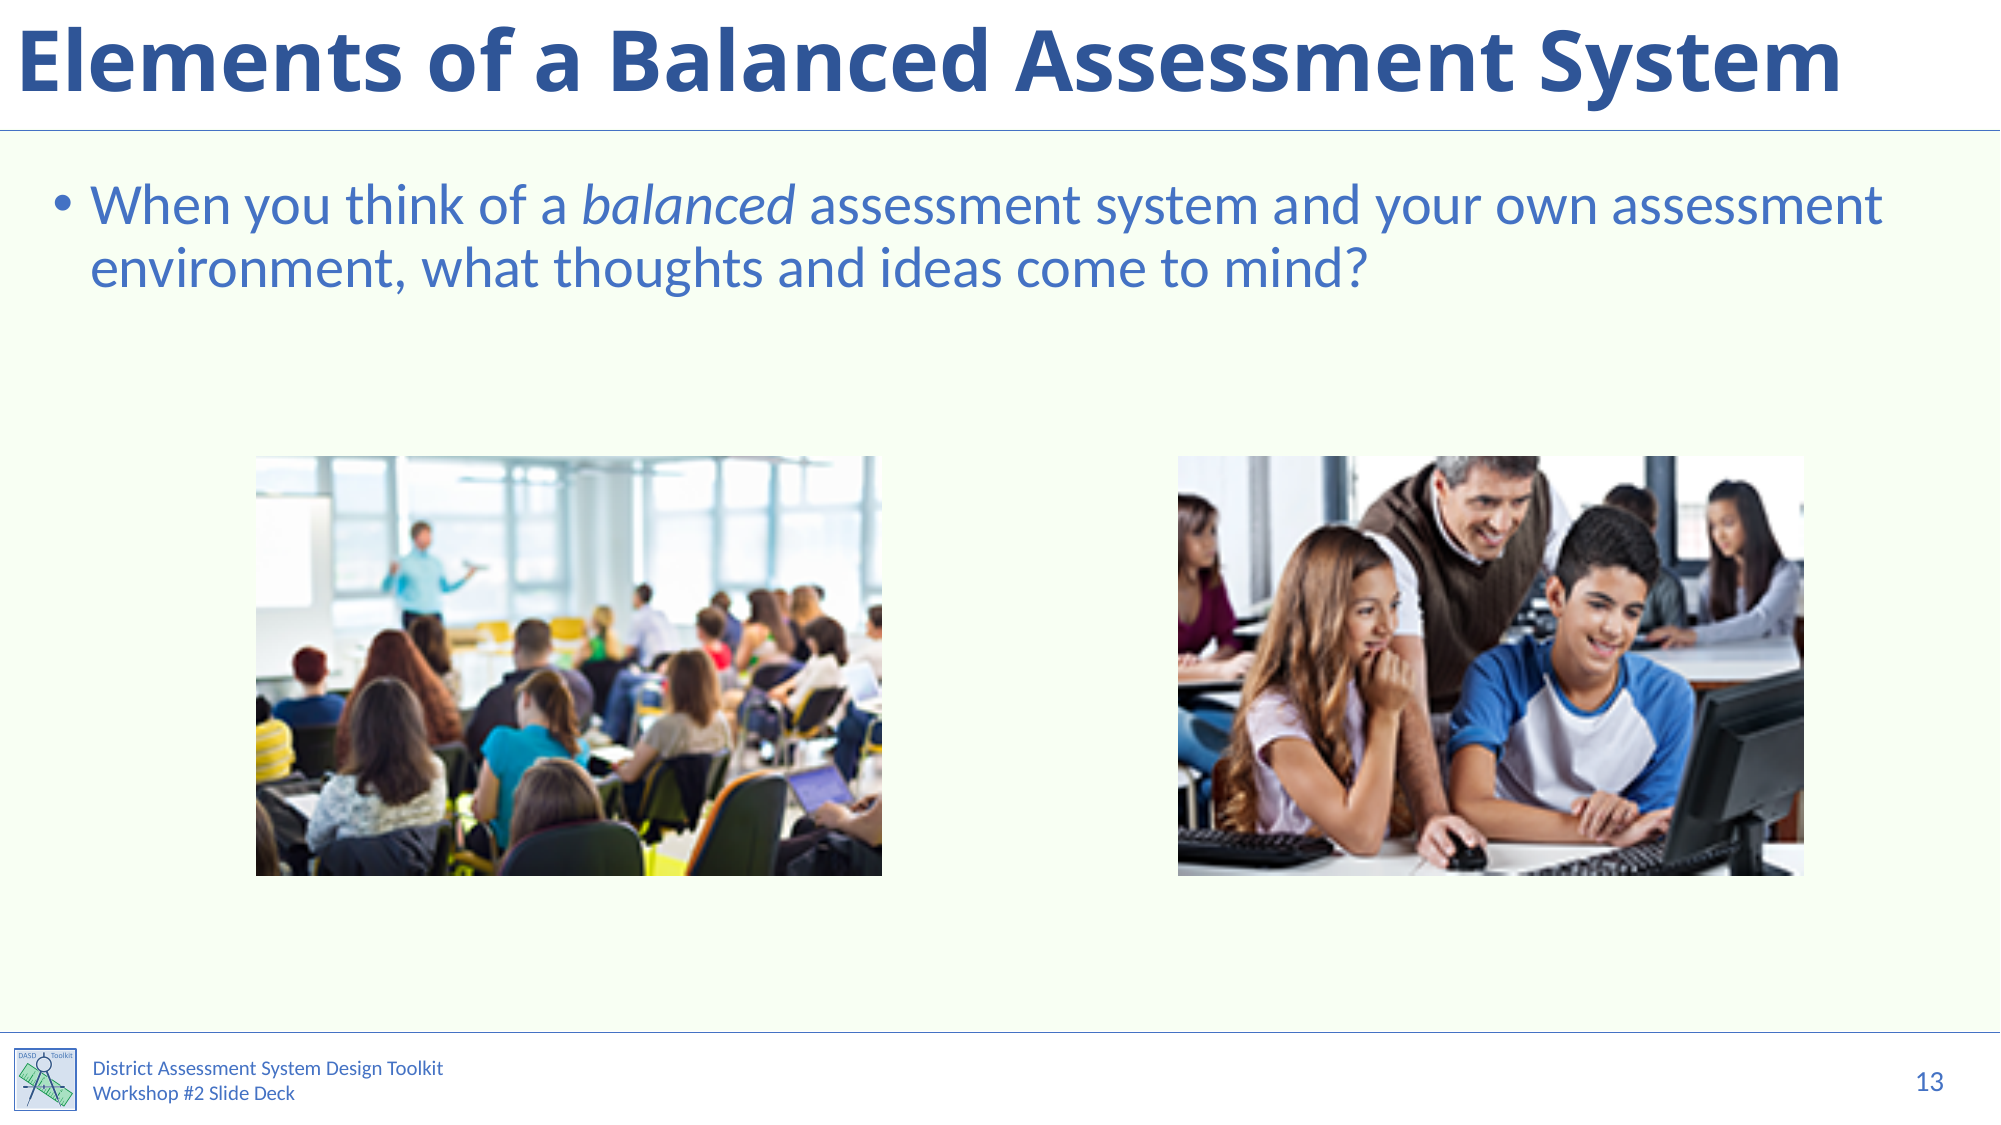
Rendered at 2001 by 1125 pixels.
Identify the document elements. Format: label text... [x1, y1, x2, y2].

picture [1178, 456, 1804, 876]
picture [15, 1050, 75, 1110]
title Elements of a Balanced Assessment System [0, 0, 2000, 129]
picture [256, 456, 882, 876]
list When you think of a balanced assessment system and your own assessment environment, what thoughts and ideas come to mind? [37, 166, 1962, 1002]
